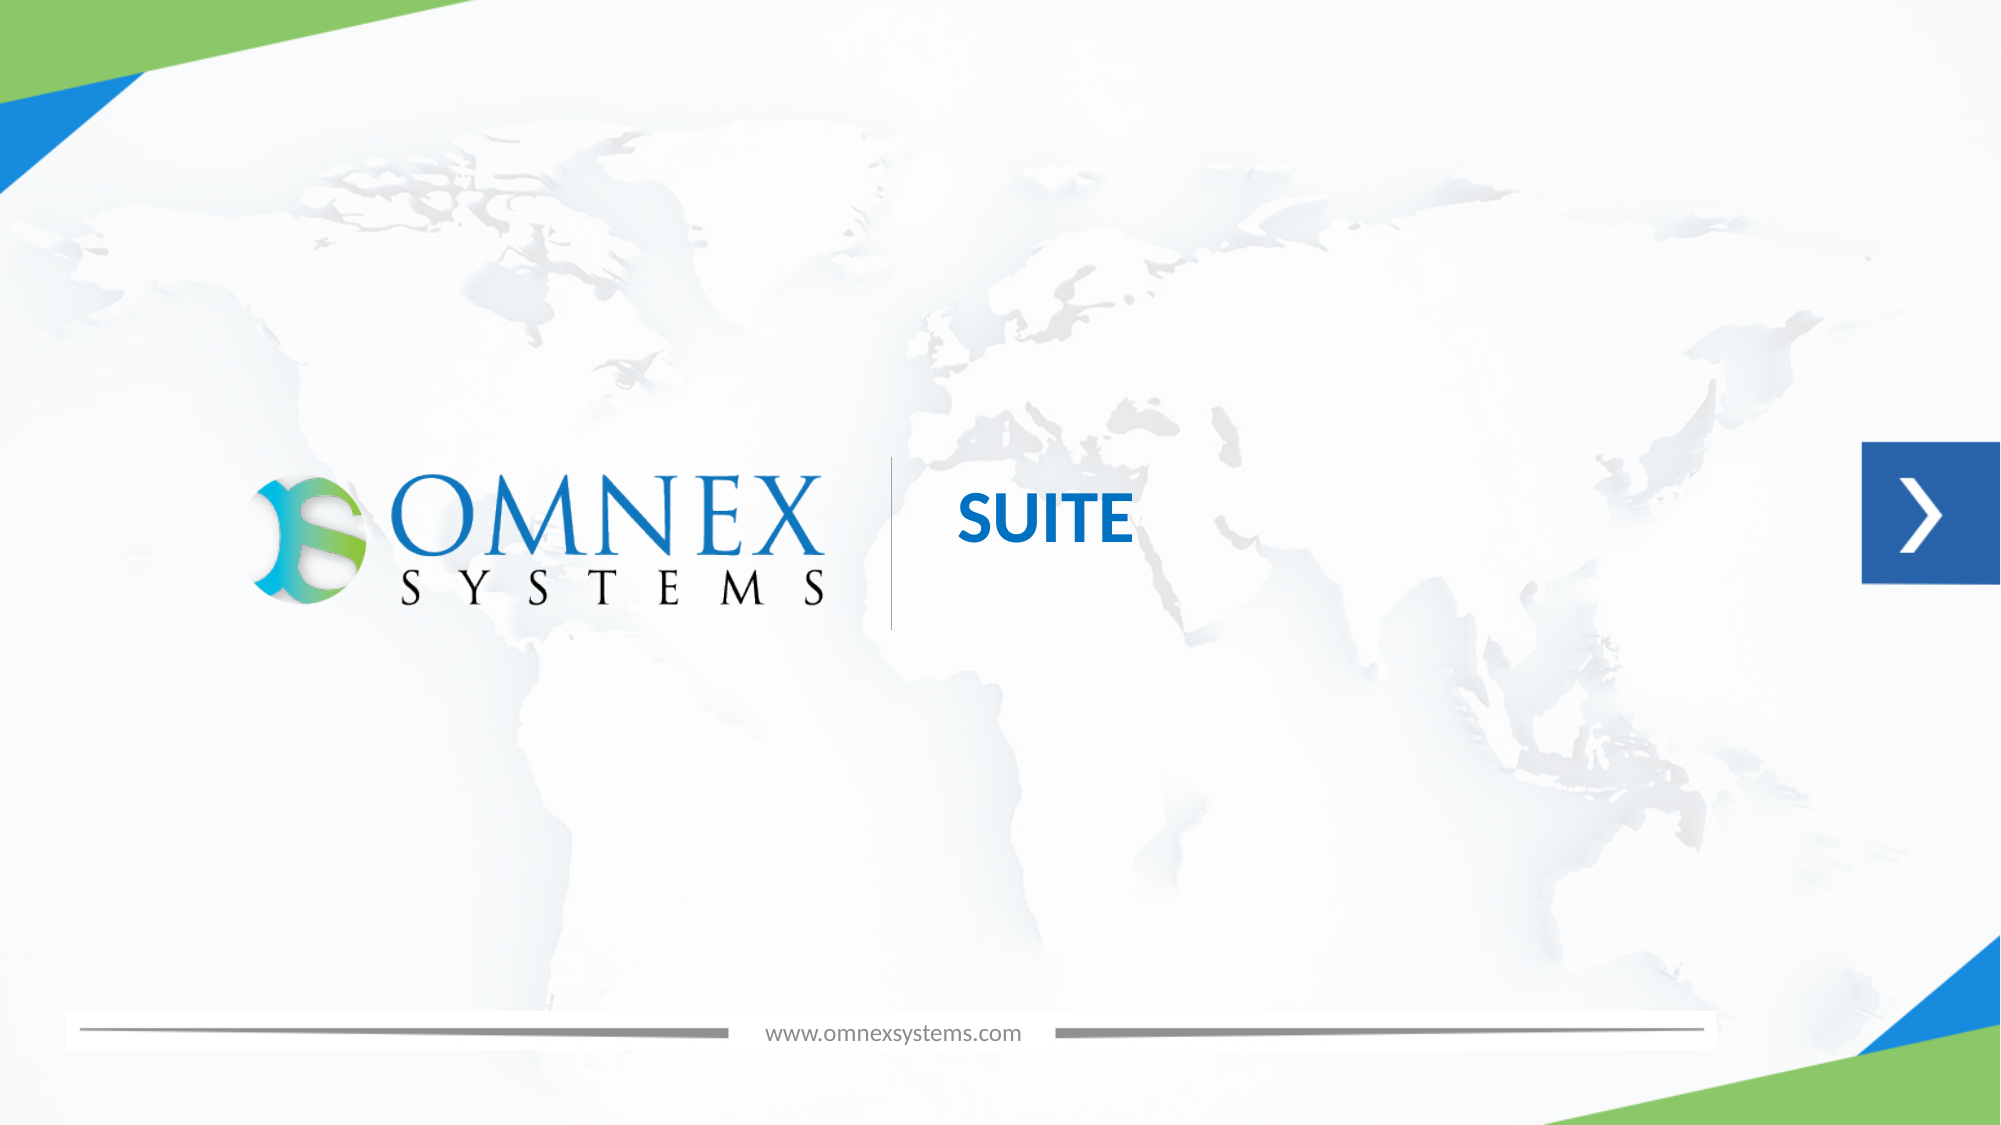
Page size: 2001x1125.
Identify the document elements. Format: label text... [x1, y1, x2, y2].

text_box SUITE [942, 460, 1312, 566]
picture [0, 0, 2001, 1125]
